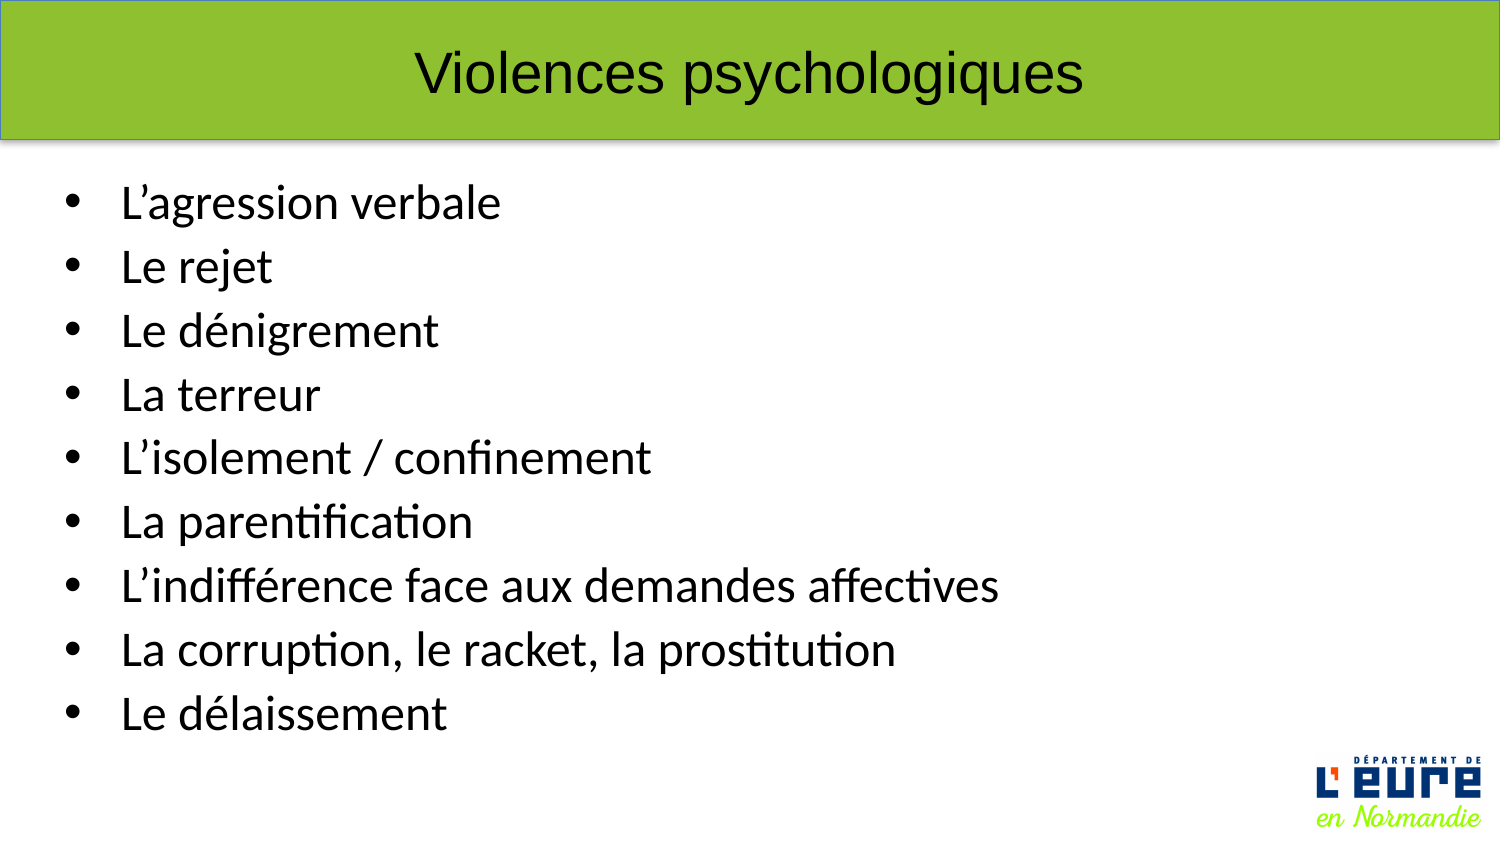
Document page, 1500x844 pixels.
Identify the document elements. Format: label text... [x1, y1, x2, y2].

text_box L’agression verbale Le rejet Le dénigrement La terreur L’isolement / confinement La parentification L’indifférence face aux demandes affectives La corruption, le racket, la prostitution Le délaissement [49, 168, 1463, 713]
picture [1315, 752, 1484, 831]
text_box Violences psychologiques [0, 0, 1500, 140]
